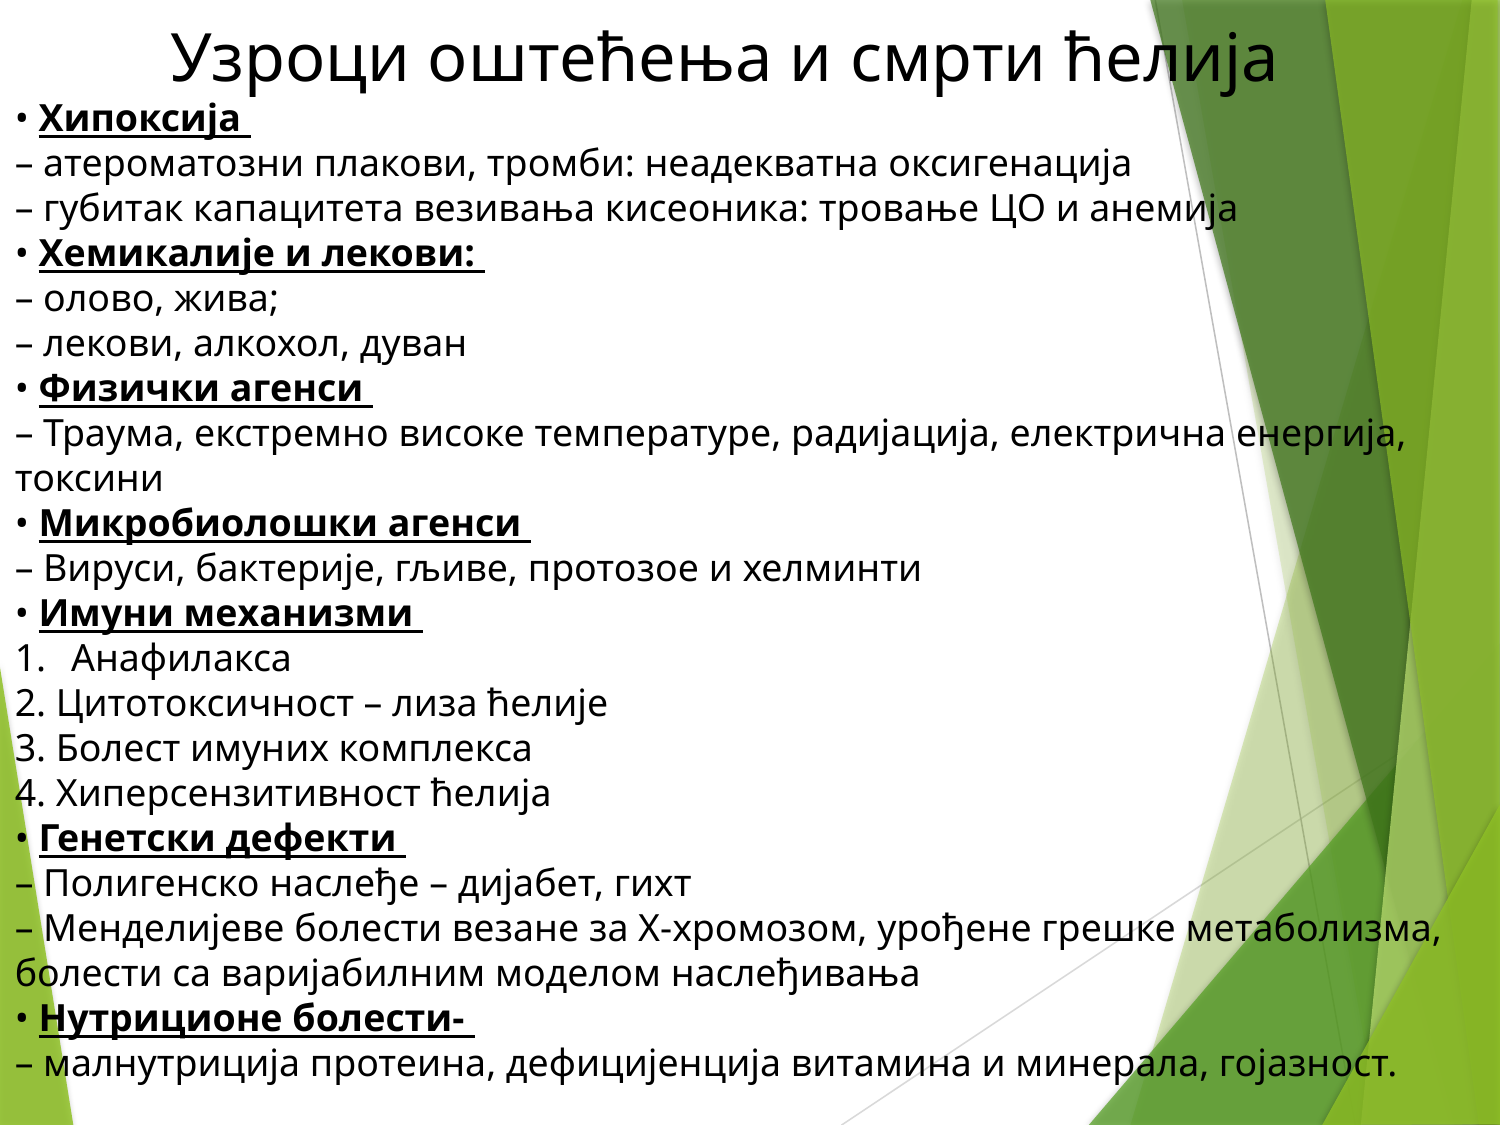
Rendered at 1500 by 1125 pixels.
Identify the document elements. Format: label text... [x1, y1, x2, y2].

text_box Узроци оштећења и смрти ћелија • Хипоксија – атероматозни плакови, тромби: неадекватна оксигенација – губитак капацитета везивања кисеоника: тровање ЦО и анемија • Хемикалије и лекови: – олово, жива; – лекови, алкохол, дуван • Физички агенси – Траума, екстремно високе температуре, радијација, електрична енергија, токсини • Микробиолошки агенси – Вируси, бактерије, гљиве, протозое и хелминти • Имуни механизми Анафилакса 2. Цитотоксичност – лиза ћелије 3. Болест имуних комплекса 4. Хиперсензитивност ћелија • Генетски дефекти – Полигенско наслеђе – дијабет, гихт – Менделијеве болести везане за X-хромозом, урођене грешке метаболизма, болести са варијабилним моделом наслеђивања • Нутриционе болести- – малнутриција протеина, дефицијенција витамина и минерала, гојазност. [0, 6, 1481, 1092]
